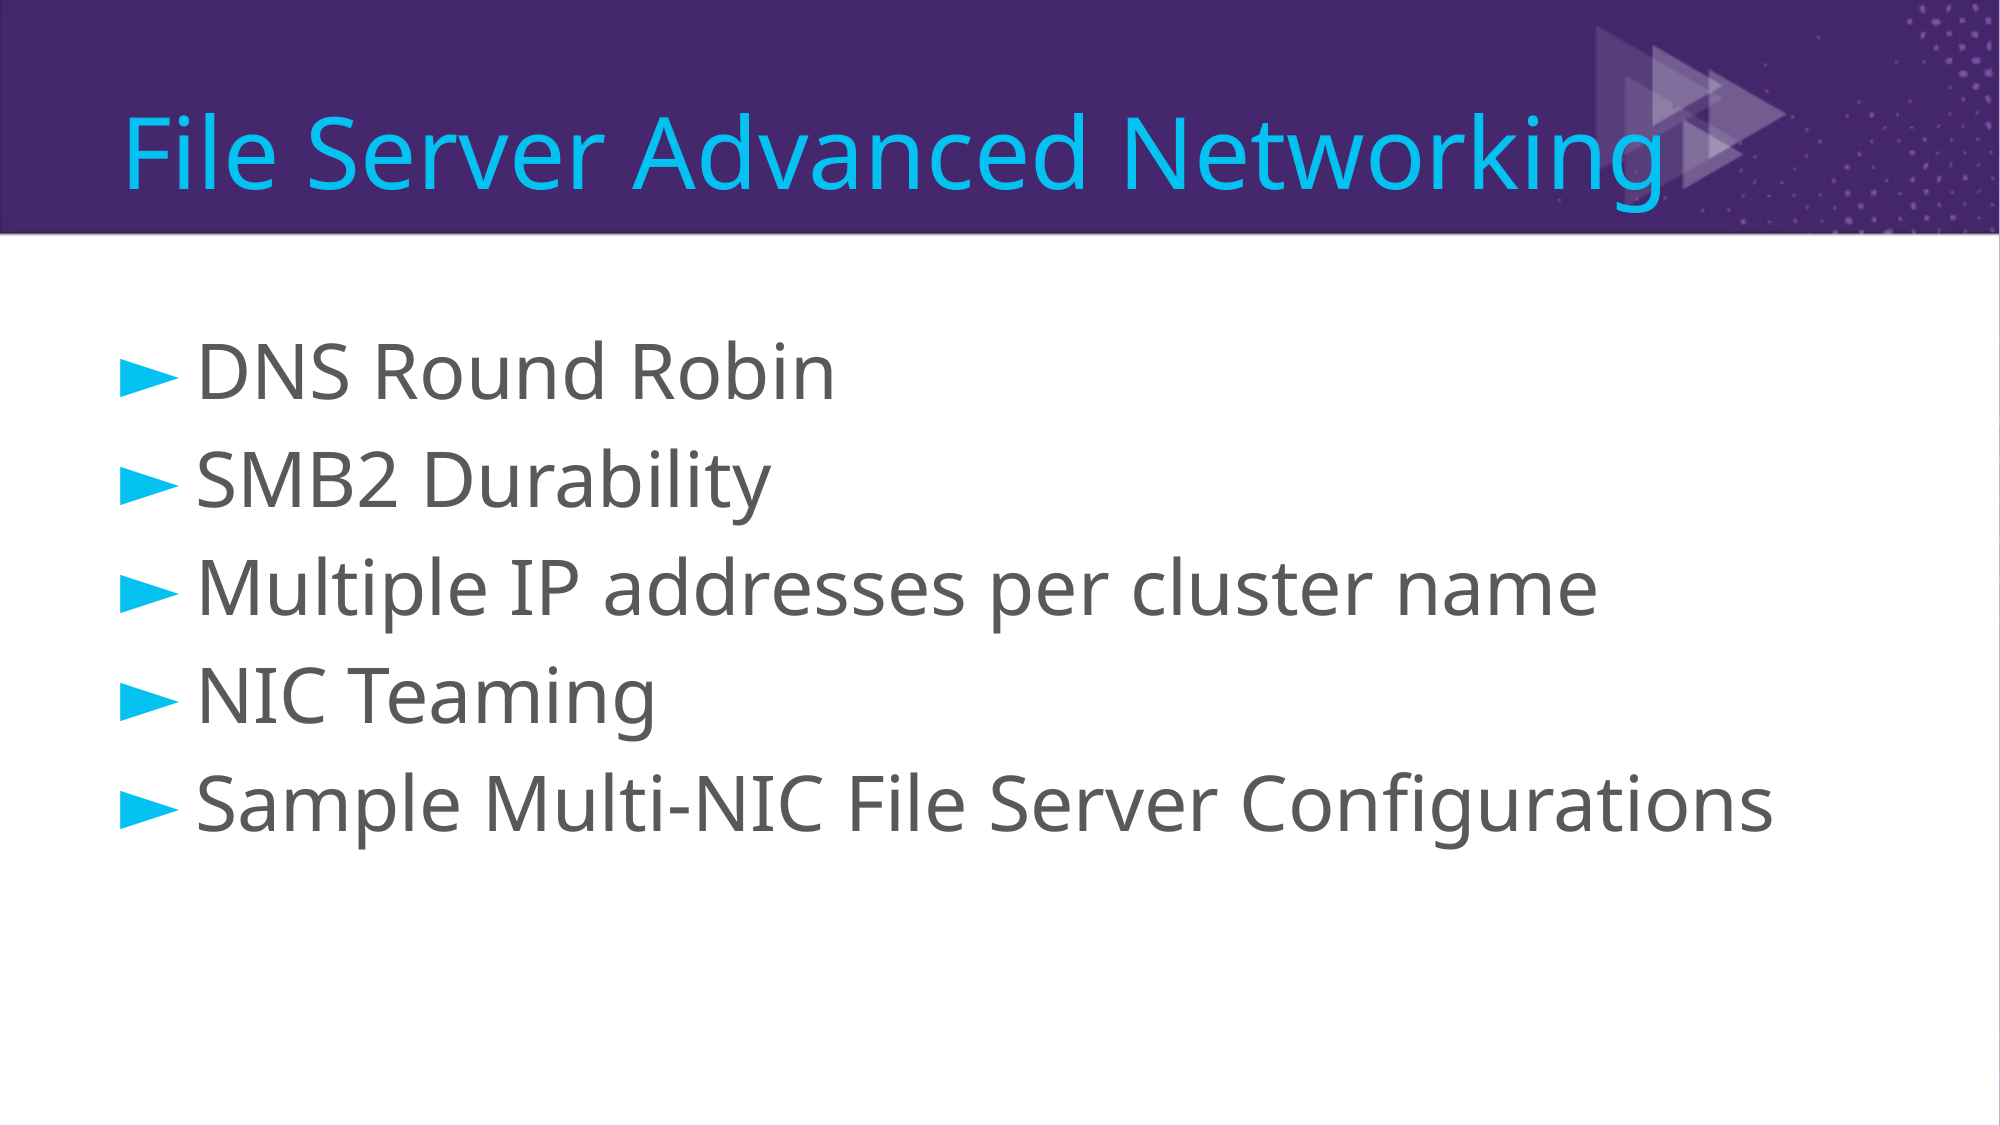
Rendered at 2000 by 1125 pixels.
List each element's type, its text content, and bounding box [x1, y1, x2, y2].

title File Server Advanced Networking [99, 56, 1900, 244]
list DNS Round Robin SMB2 Durability Multiple IP addresses per cluster name NIC Teaming Sample Multi-NIC File Server Configurations [99, 312, 1900, 1005]
picture [0, 0, 2000, 1125]
